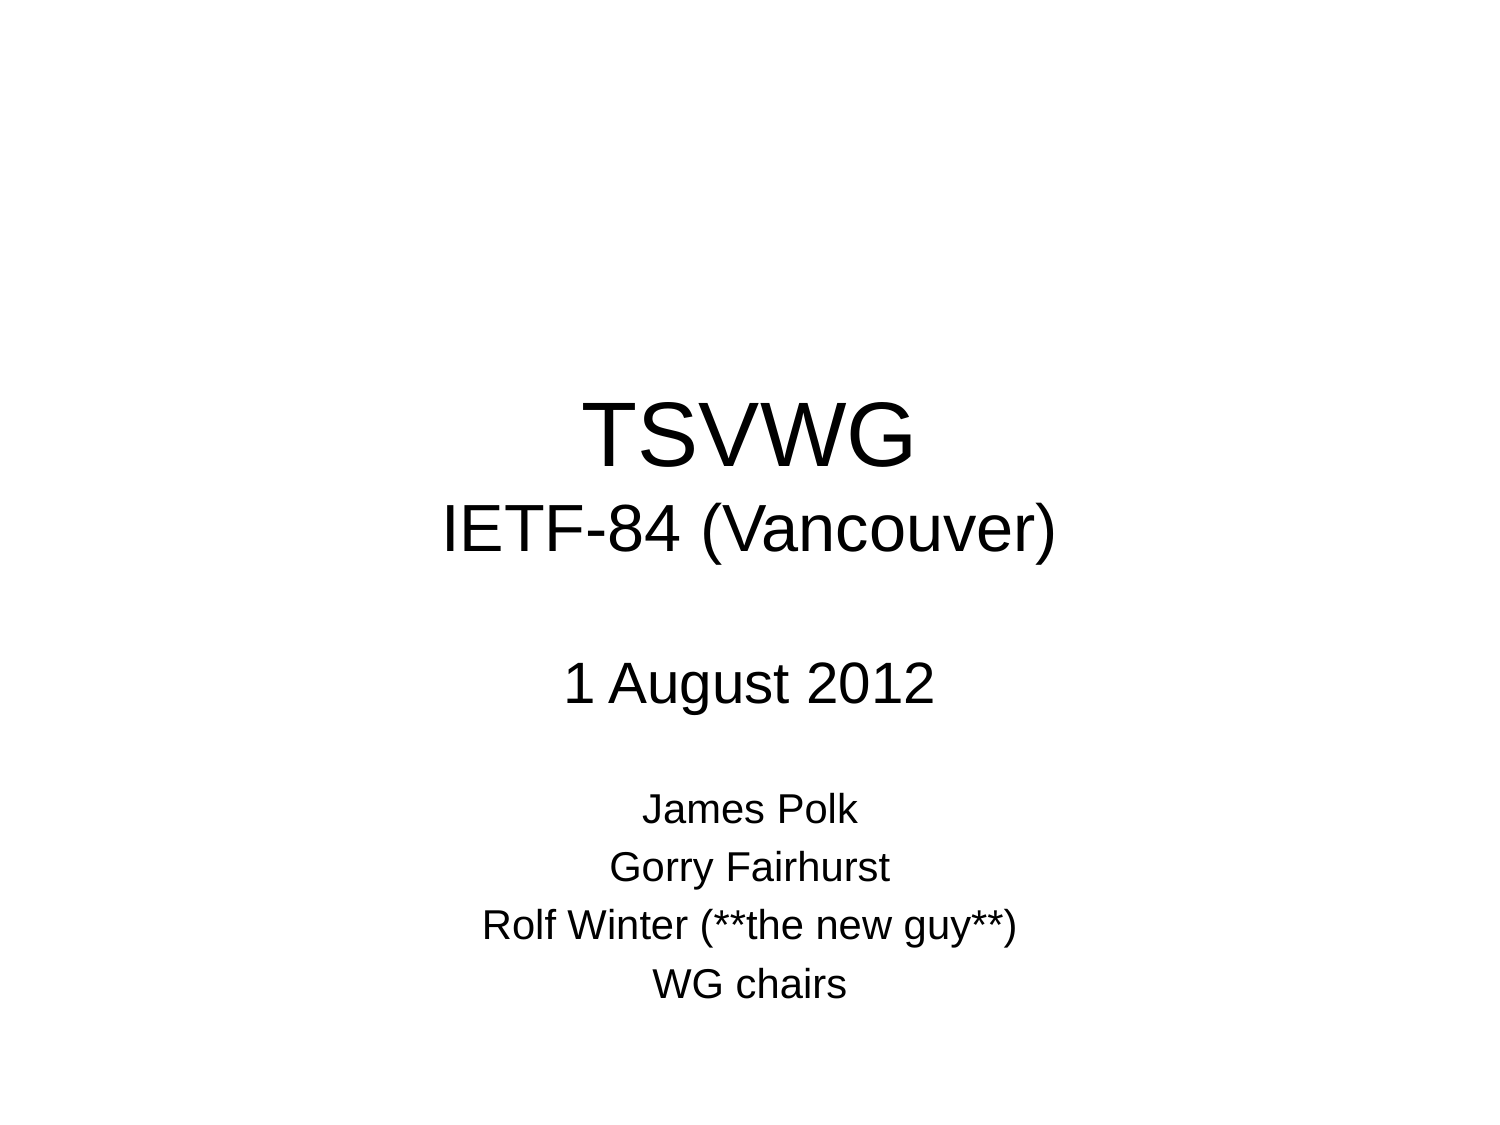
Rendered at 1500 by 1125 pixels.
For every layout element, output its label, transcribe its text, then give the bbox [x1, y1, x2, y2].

title TSVWG IETF-84 (Vancouver) [112, 349, 1388, 591]
subtitle 1 August 2012 James Polk Gorry Fairhurst Rolf Winter (**the new guy**) WG chairs [224, 637, 1276, 1038]
